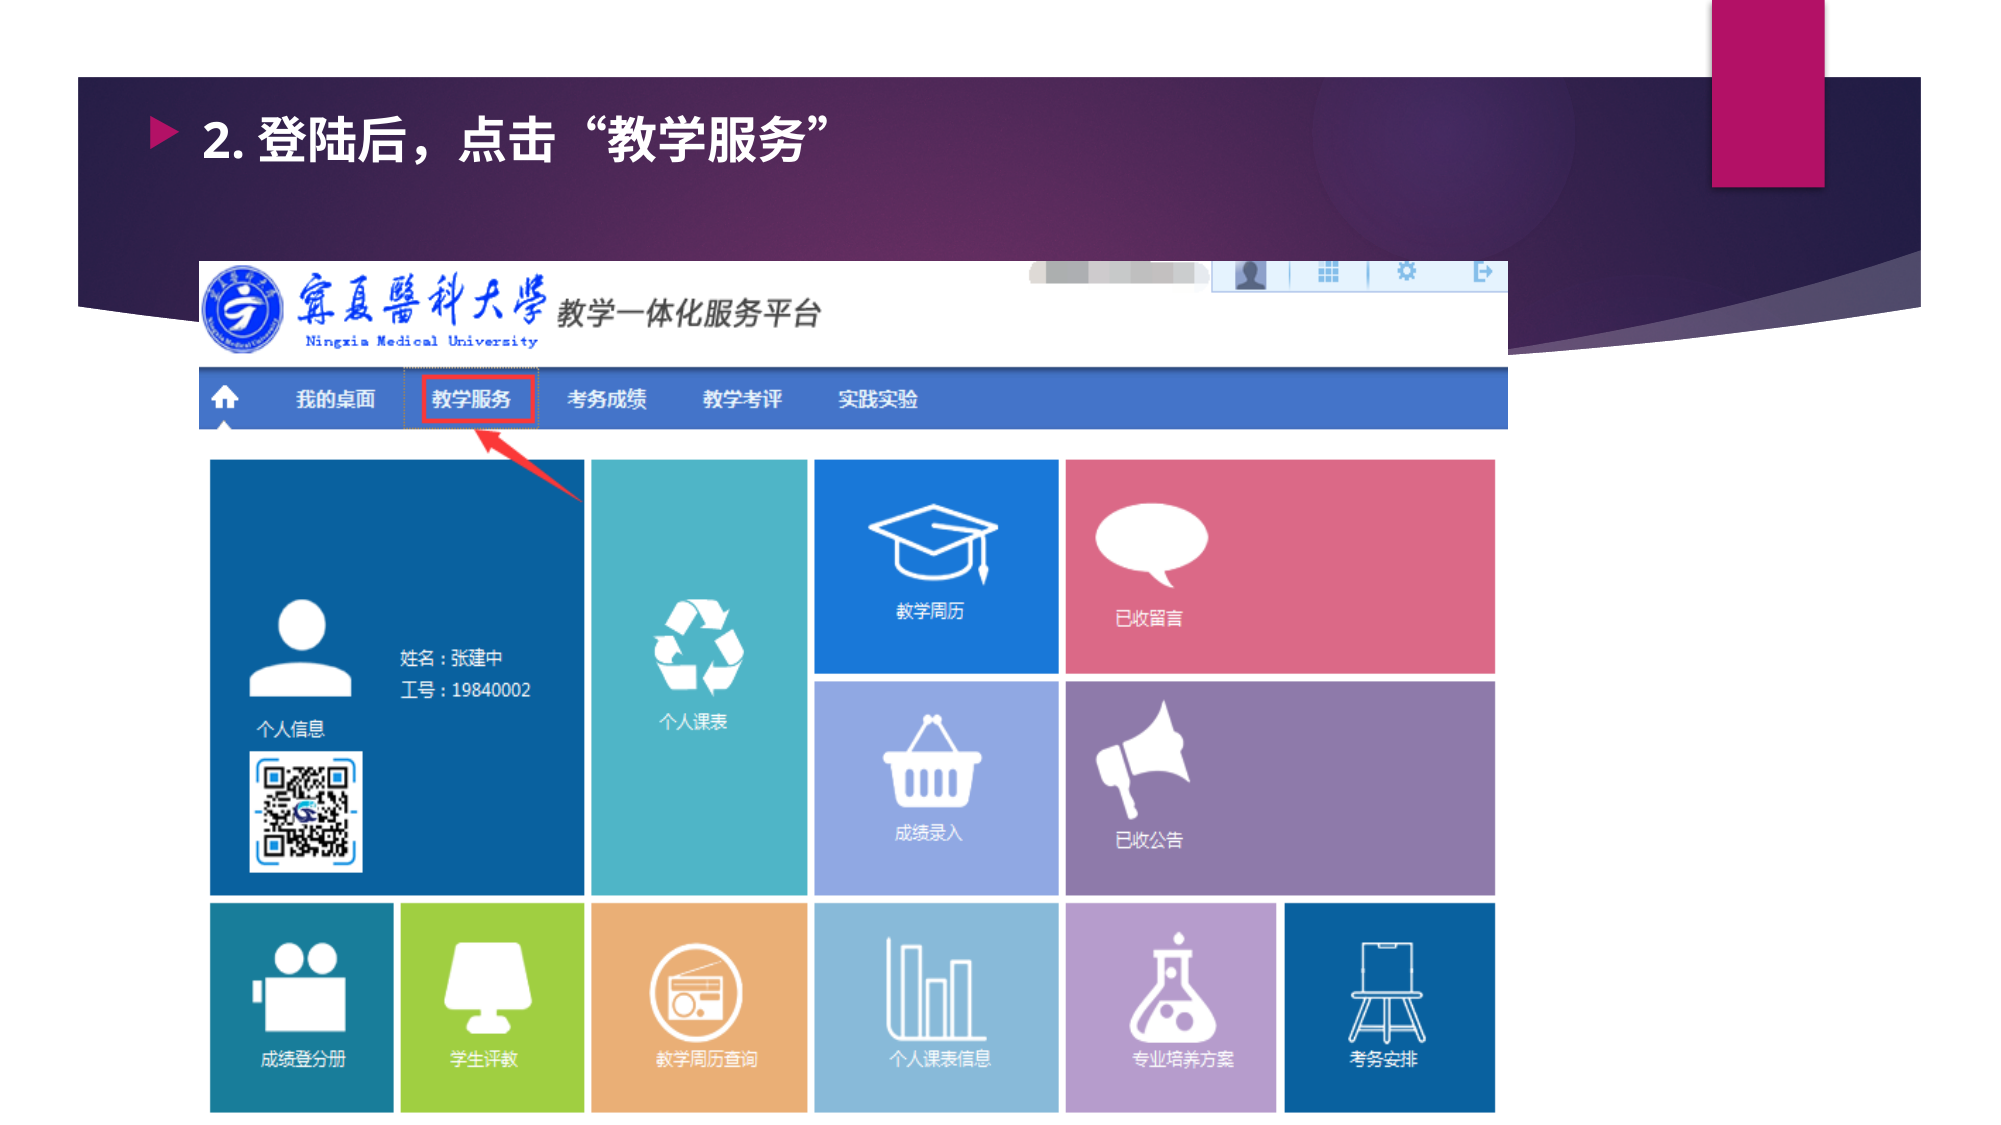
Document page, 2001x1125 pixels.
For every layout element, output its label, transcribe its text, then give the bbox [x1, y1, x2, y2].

list 2.登陆后，点击“教学服务” [131, 100, 1724, 207]
picture [199, 261, 1508, 1125]
